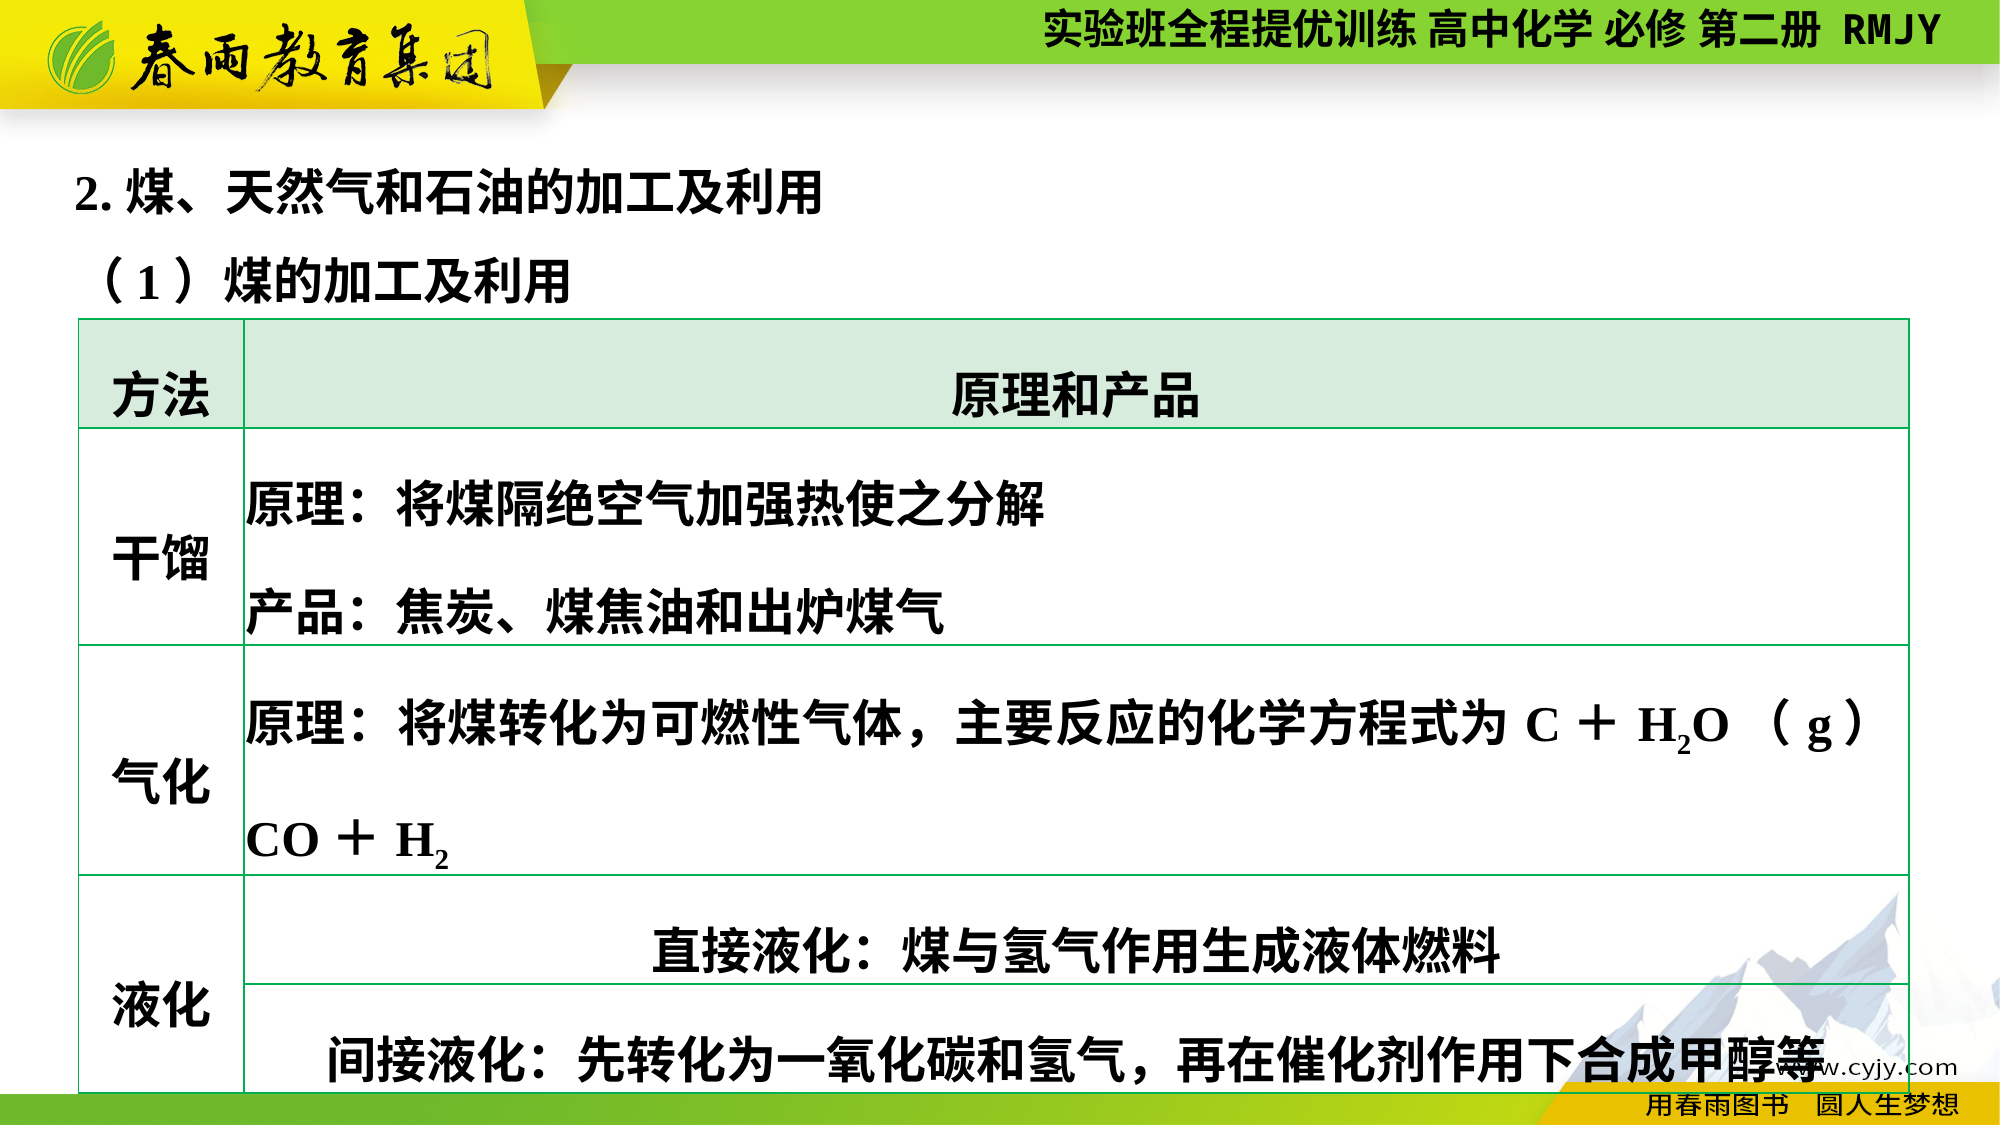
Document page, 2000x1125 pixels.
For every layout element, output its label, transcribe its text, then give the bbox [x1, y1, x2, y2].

picture [0, 0, 2000, 1125]
list 2.煤、天然气和石油的加工及利用 （1）煤的加工及利用 [59, 122, 1944, 320]
